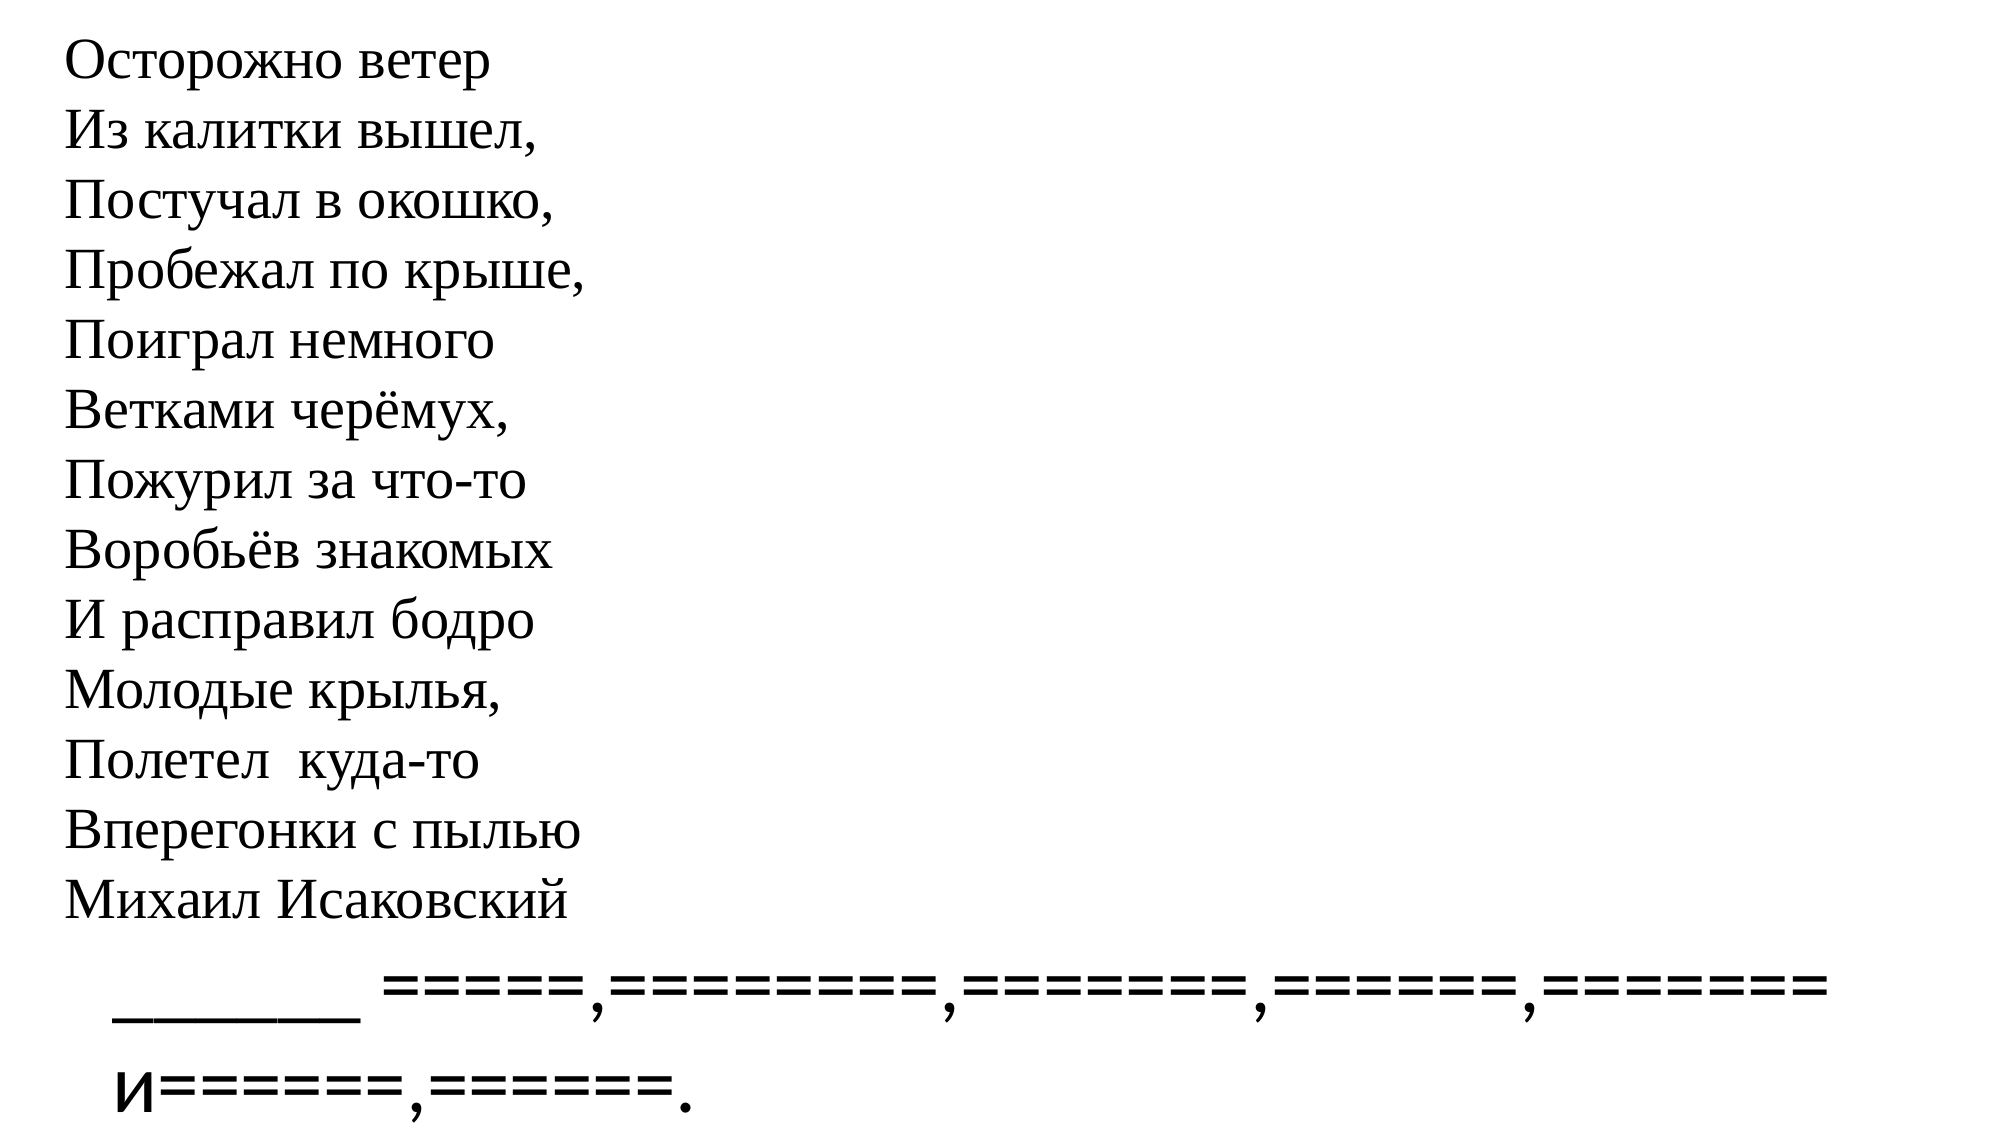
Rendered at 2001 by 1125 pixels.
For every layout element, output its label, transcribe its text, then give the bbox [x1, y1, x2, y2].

text_box ______ =====,========,=======,======,======= и======,======. [98, 922, 1899, 1125]
text_box Осторожно ветер Из калитки вышел, Постучал в окошко, Пробежал по крыше, Поиграл немного Ветками черёмух, Пожурил за что-то Воробьёв знакомых И расправил бодро Молодые крылья, Полетел куда-то Вперегонки с пылью Михаил Исаковский [50, 12, 1050, 938]
